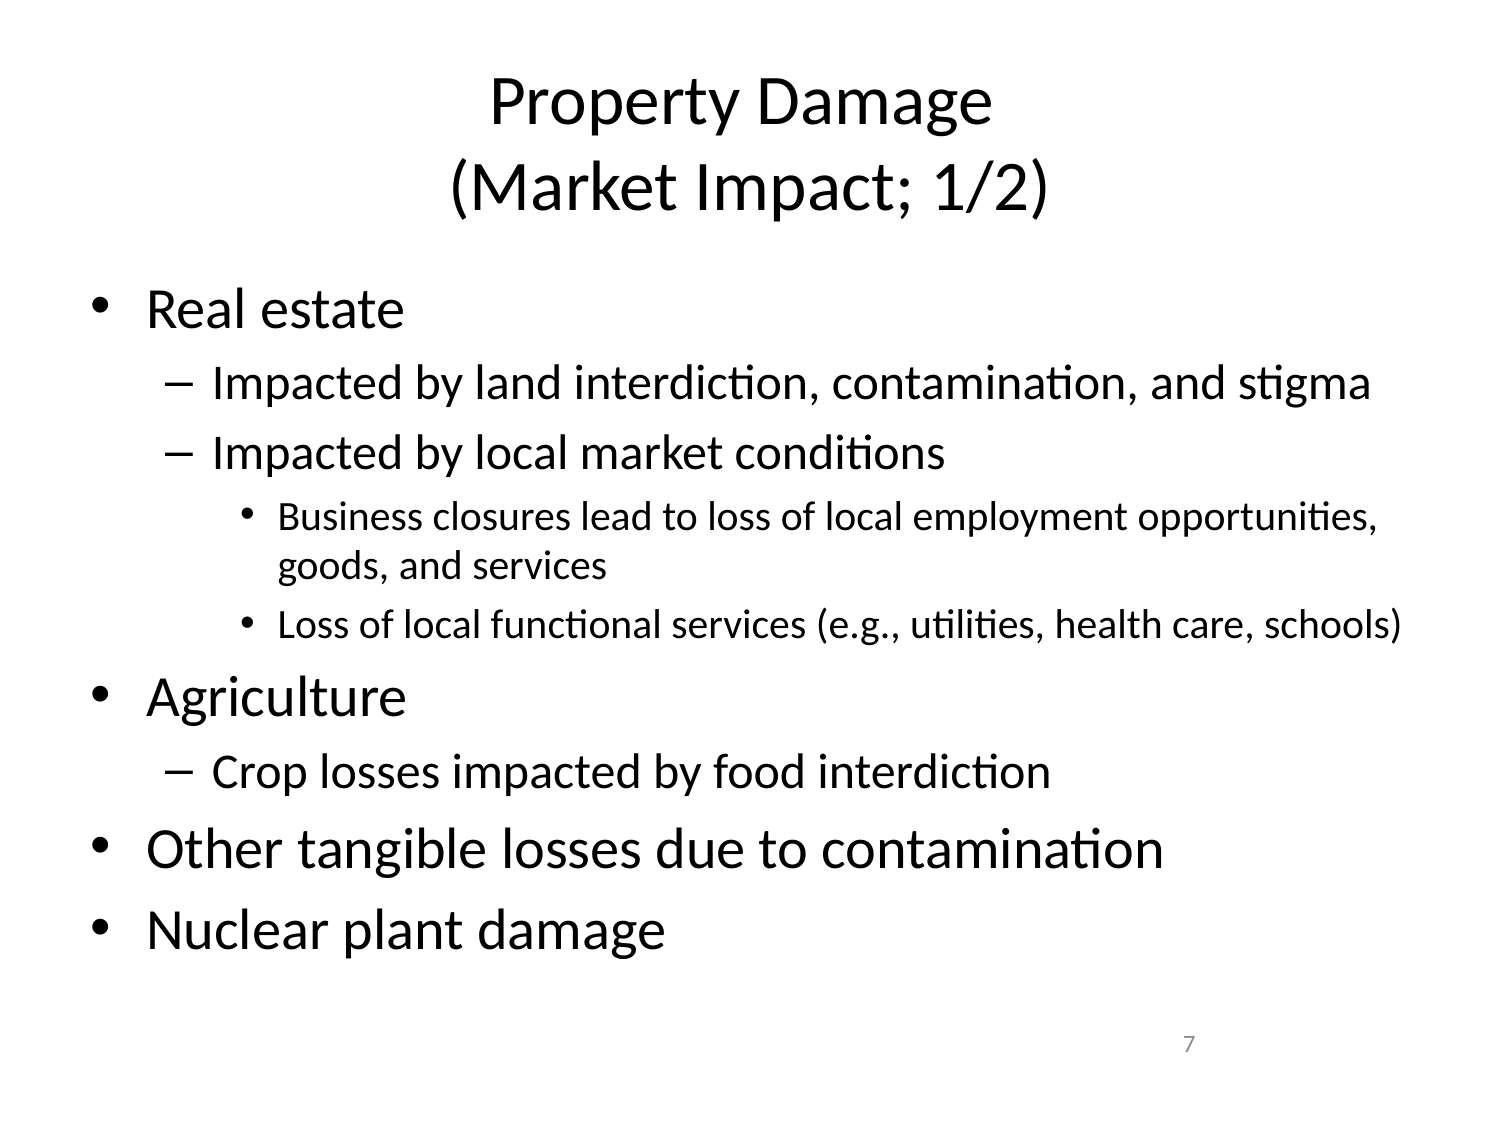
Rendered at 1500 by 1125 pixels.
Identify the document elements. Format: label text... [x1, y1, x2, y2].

title Property Damage (Market Impact; 1/2) [75, 45, 1425, 233]
list Real estate Impacted by land interdiction, contamination, and stigma Impacted by local market conditions Business closures lead to loss of local employment opportunities, goods, and services Loss of local functional services (e.g., utilities, health care, schools) Agriculture Crop losses impacted by food interdiction Other tangible losses due to contamination Nuclear plant damage [75, 262, 1425, 1005]
slide_number 7 [1030, 1012, 1211, 1073]
